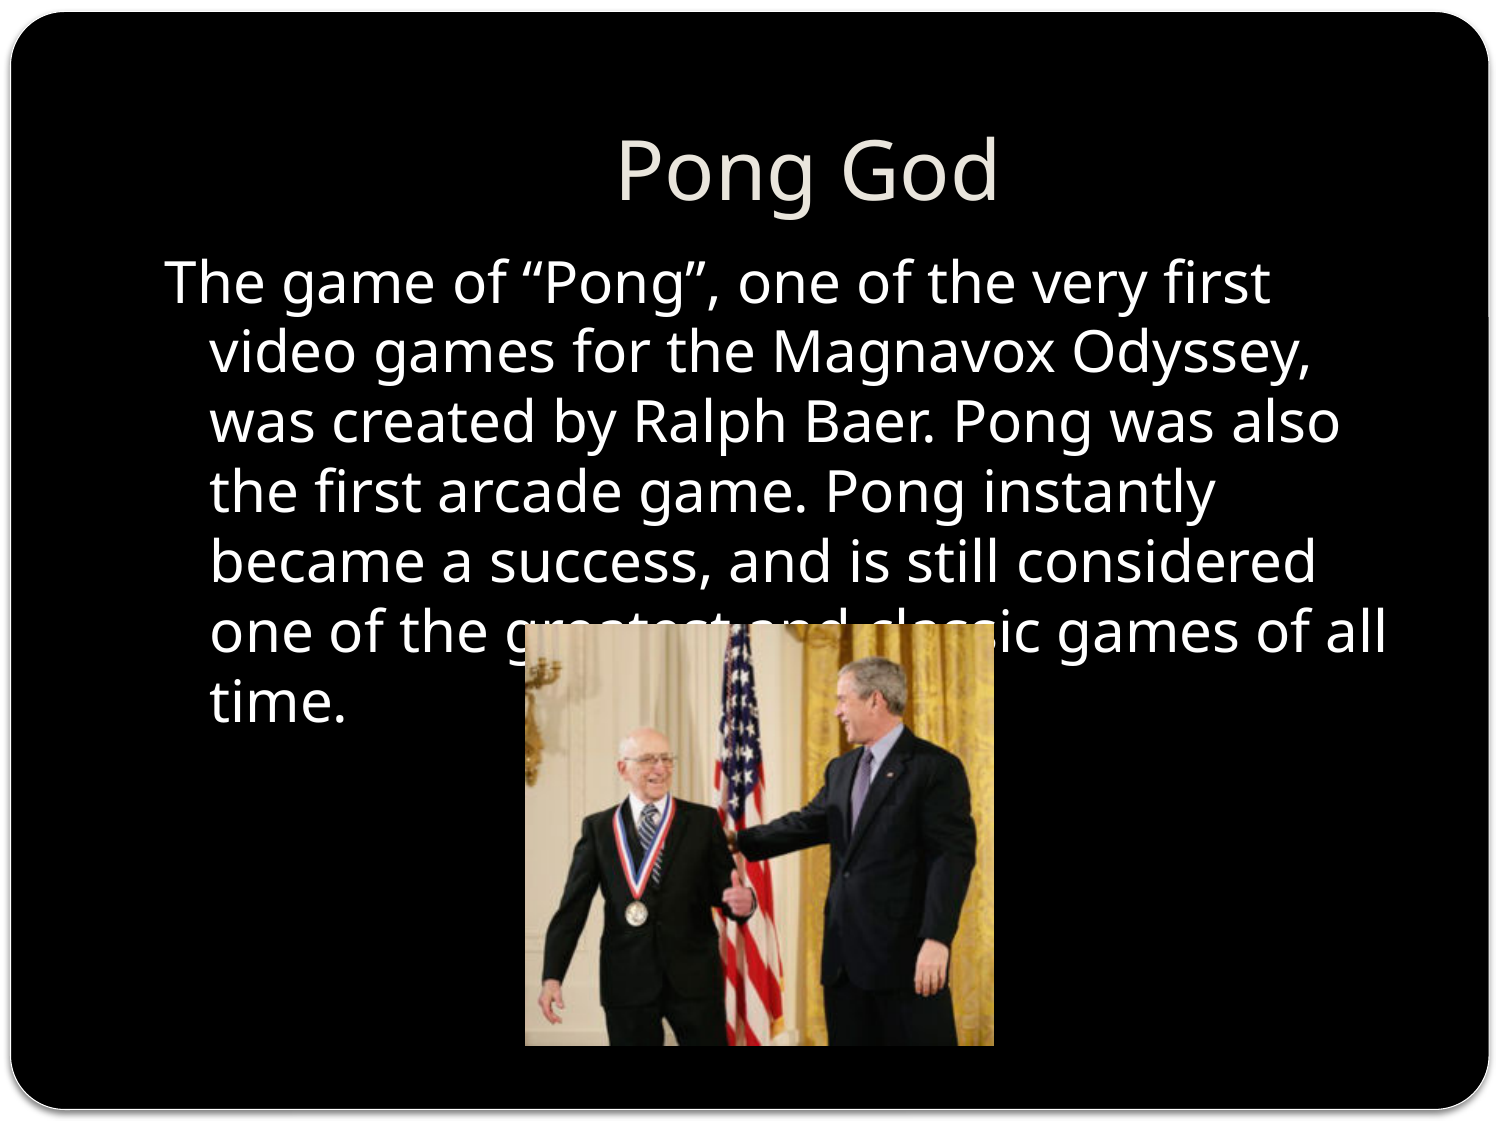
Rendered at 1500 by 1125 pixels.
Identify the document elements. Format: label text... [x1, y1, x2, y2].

list The game of “Pong”, one of the very first video games for the Magnavox Odyssey, was created by Ralph Baer. Pong was also the first arcade game. Pong instantly became a success, and is still considered one of the greatest and classic games of all time. [150, 237, 1425, 988]
picture [524, 624, 994, 1046]
title Pong God [150, 45, 1425, 233]
